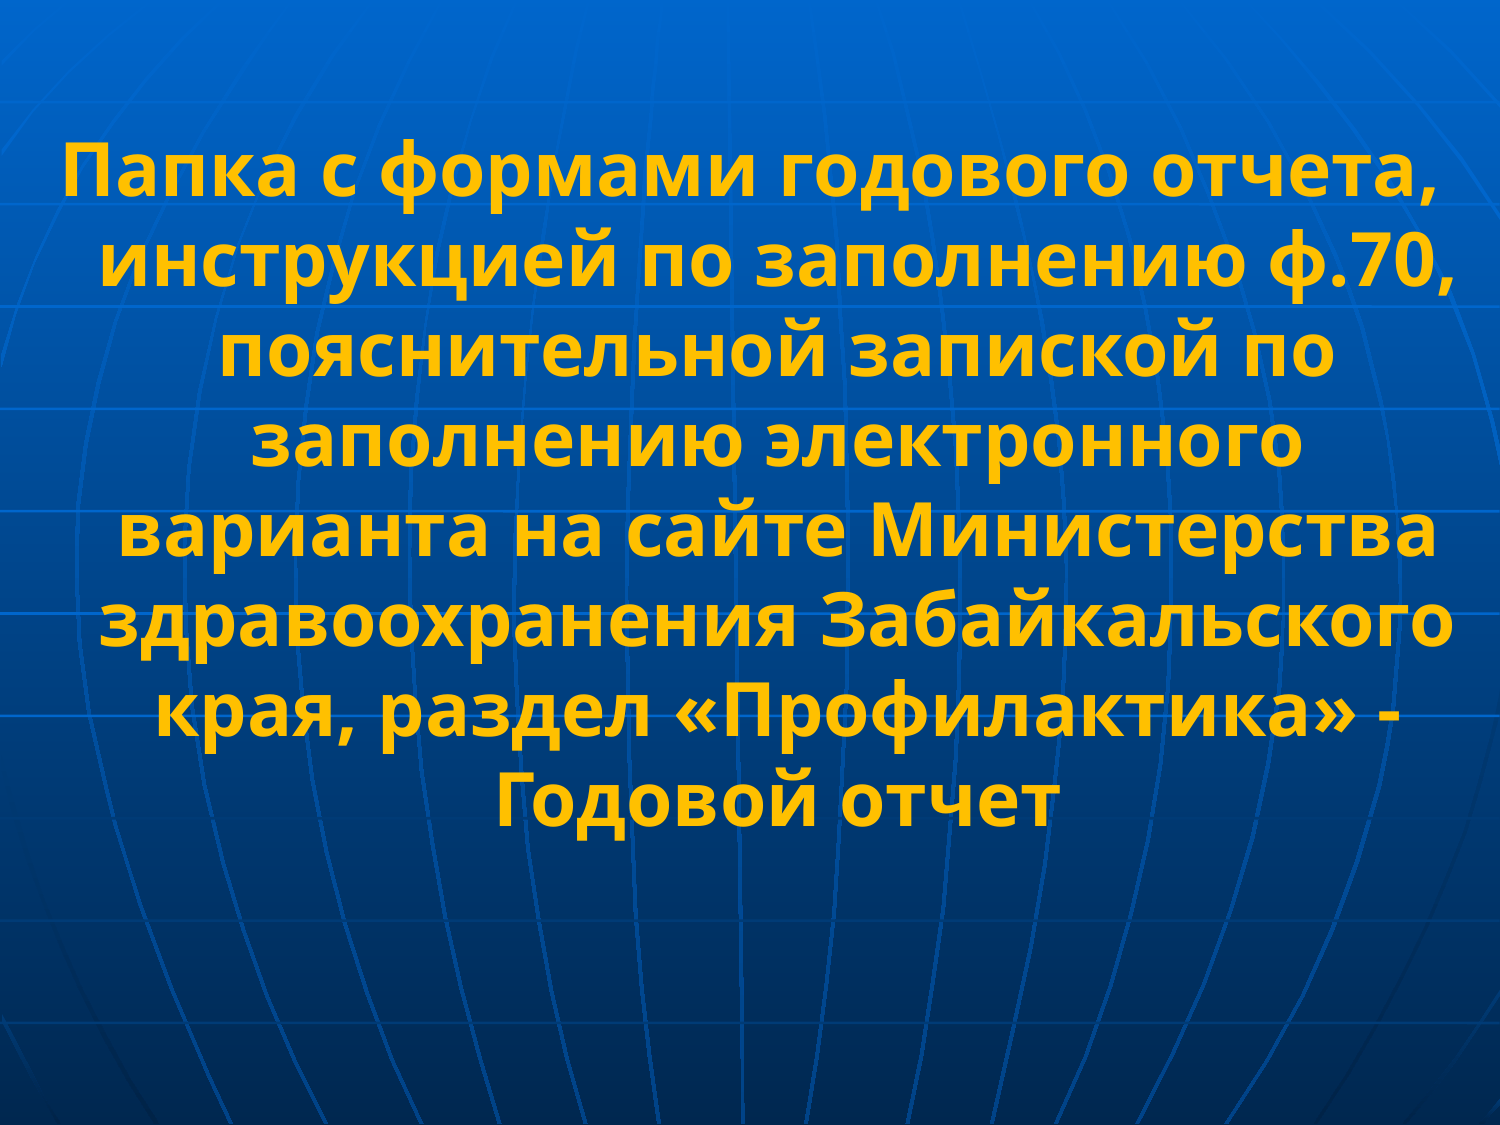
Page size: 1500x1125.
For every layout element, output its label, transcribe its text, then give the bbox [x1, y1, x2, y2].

list Папка с формами годового отчета, инструкцией по заполнению ф.70, пояснительной запиской по заполнению электронного варианта на сайте Министерства здравоохранения Забайкальского края, раздел «Профилактика» - Годовой отчет [0, 18, 1500, 1125]
